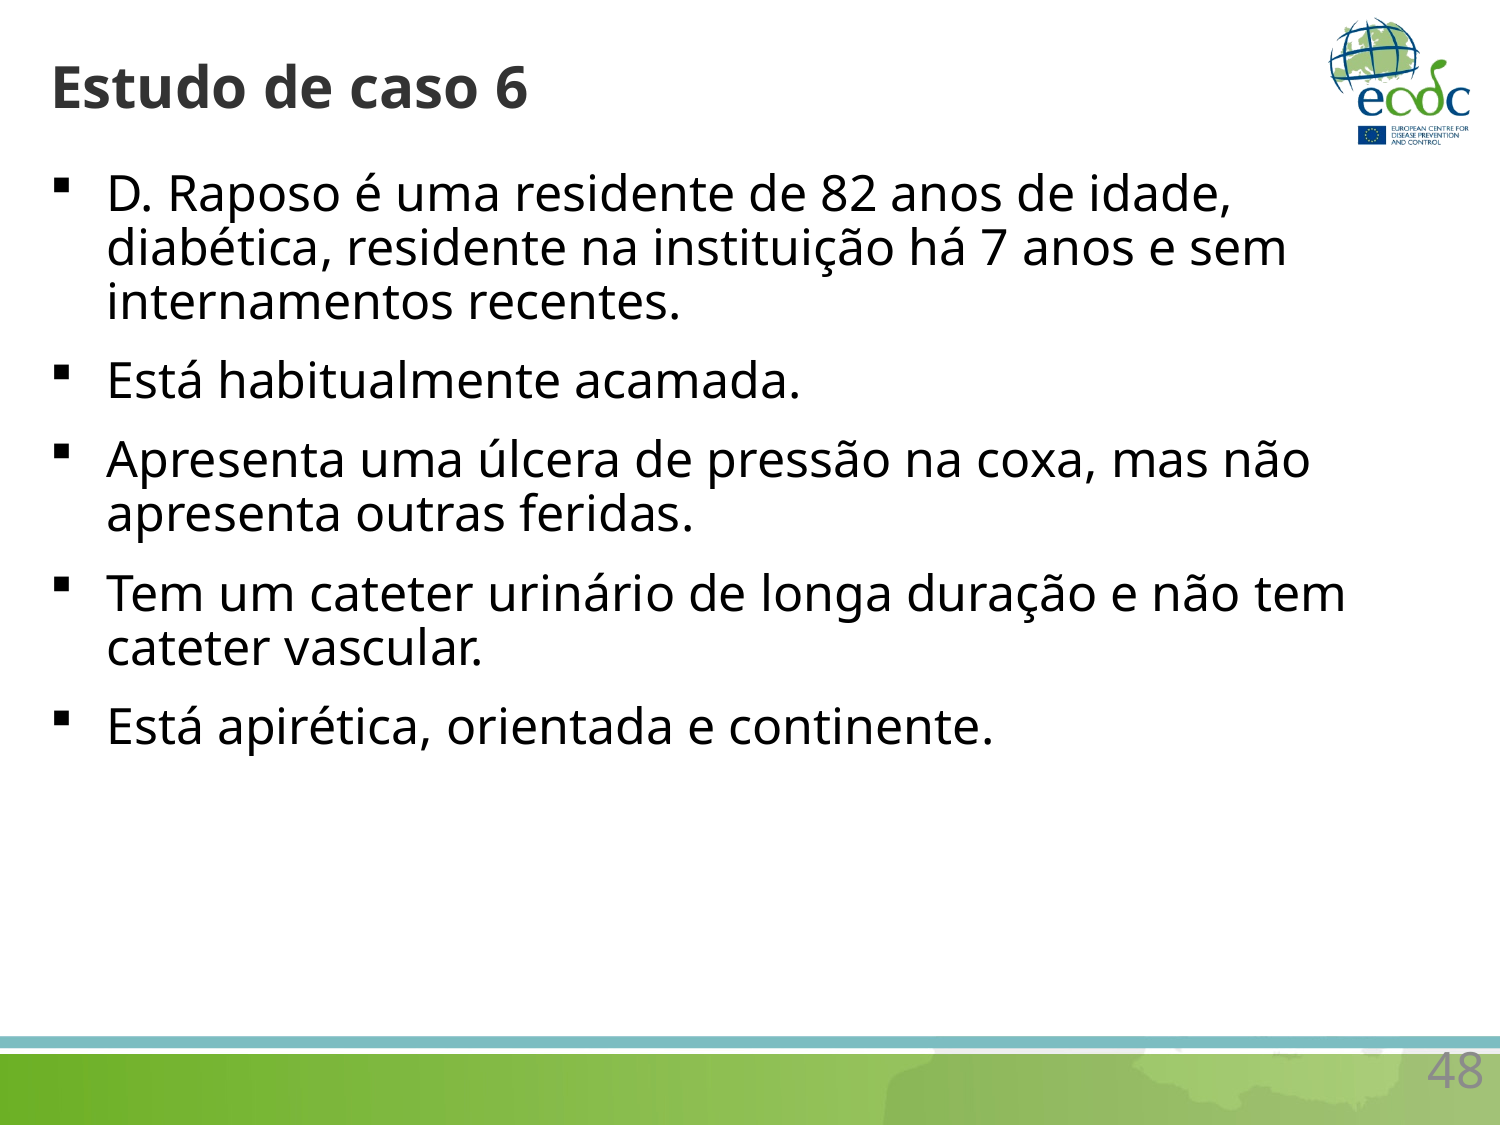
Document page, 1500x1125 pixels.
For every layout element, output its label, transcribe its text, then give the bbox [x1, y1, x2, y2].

slide_number 48 [1149, 1042, 1500, 1103]
list D. Raposo é uma residente de 82 anos de idade, diabética, residente na instituição há 7 anos e sem internamentos recentes. Está habitualmente acamada. Apresenta uma úlcera de pressão na coxa, mas não apresenta outras feridas. Tem um cateter urinário de longa duração e não tem cateter vascular. Está apirética, orientada e continente. [49, 166, 1450, 1015]
picture [0, 1036, 1500, 1125]
picture [1328, 17, 1473, 148]
title Estudo de caso 6 [49, 58, 1401, 152]
